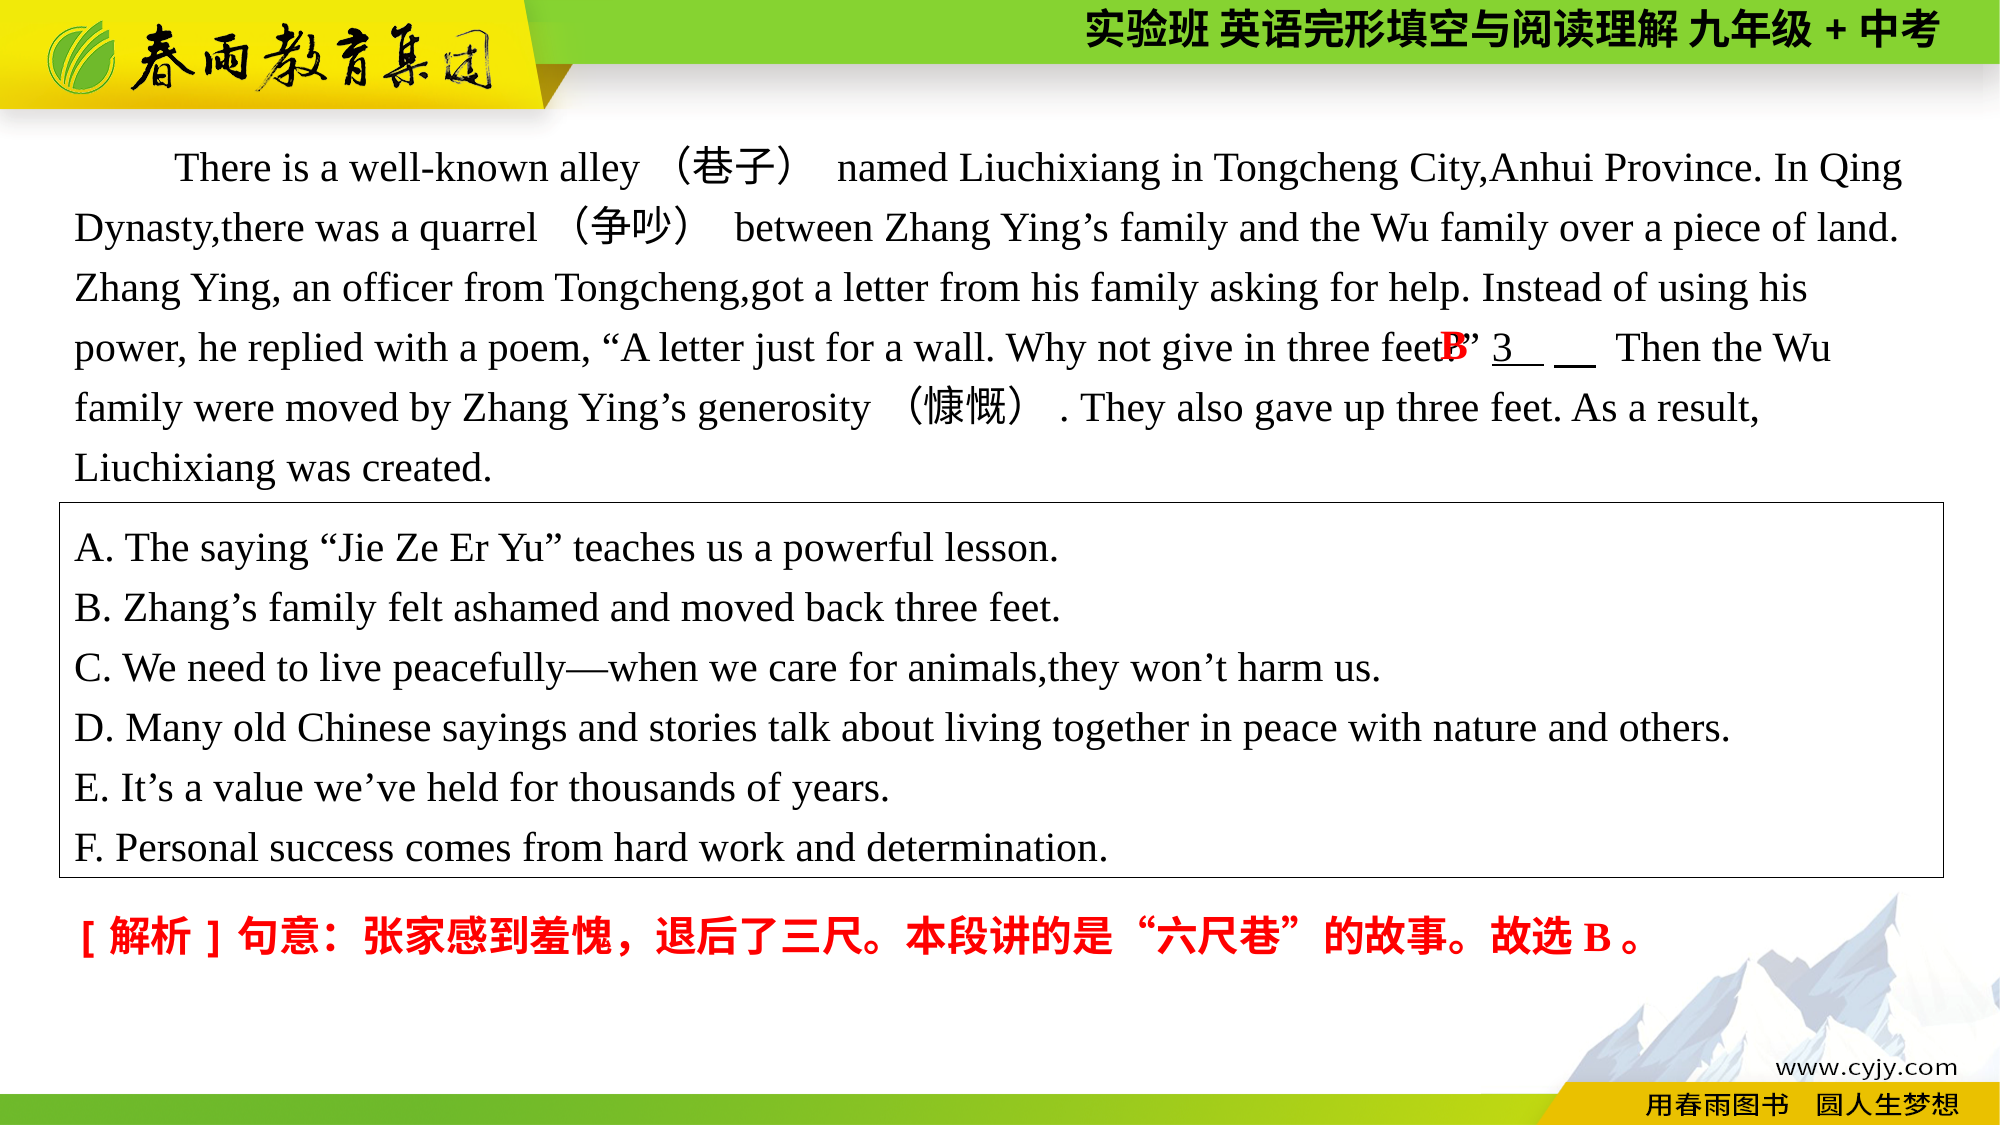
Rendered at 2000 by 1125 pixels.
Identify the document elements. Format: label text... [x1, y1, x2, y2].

list There is a well-known alley（巷子） named Liuchixiang in Tongcheng City,Anhui Province. In Qing Dynasty,there was a quarrel（争吵） between Zhang Ying’s family and the Wu family over a piece of land. Zhang Ying, an officer from Tongcheng,got a letter from his family asking for help. Instead of using his power, he replied with a poem, “A letter just for a wall. Why not give in three feet?” 3 Then the Wu family were moved by Zhang Ying’s generosity（慷慨）. They also gave up three feet. As a result, Liuchixiang was created. [59, 122, 1944, 501]
text_box A. The saying “Jie Ze Er Yu” teaches us a powerful lesson. B. Zhang’s family felt ashamed and moved back three feet. C. We need to live peacefully—when we care for animals,they won’t harm us. D. Many old Chinese sayings and stories talk about living together in peace with nature and others. E. It’s a value we’ve held for thousands of years. F. Personal success comes from hard work and determination. [59, 502, 1944, 878]
text_box B [1425, 290, 1483, 376]
text_box [解析]句意：张家感到羞愧，退后了三尺。本段讲的是“六尺巷”的故事。故选B。 [59, 878, 1944, 967]
picture [0, 0, 2000, 1125]
